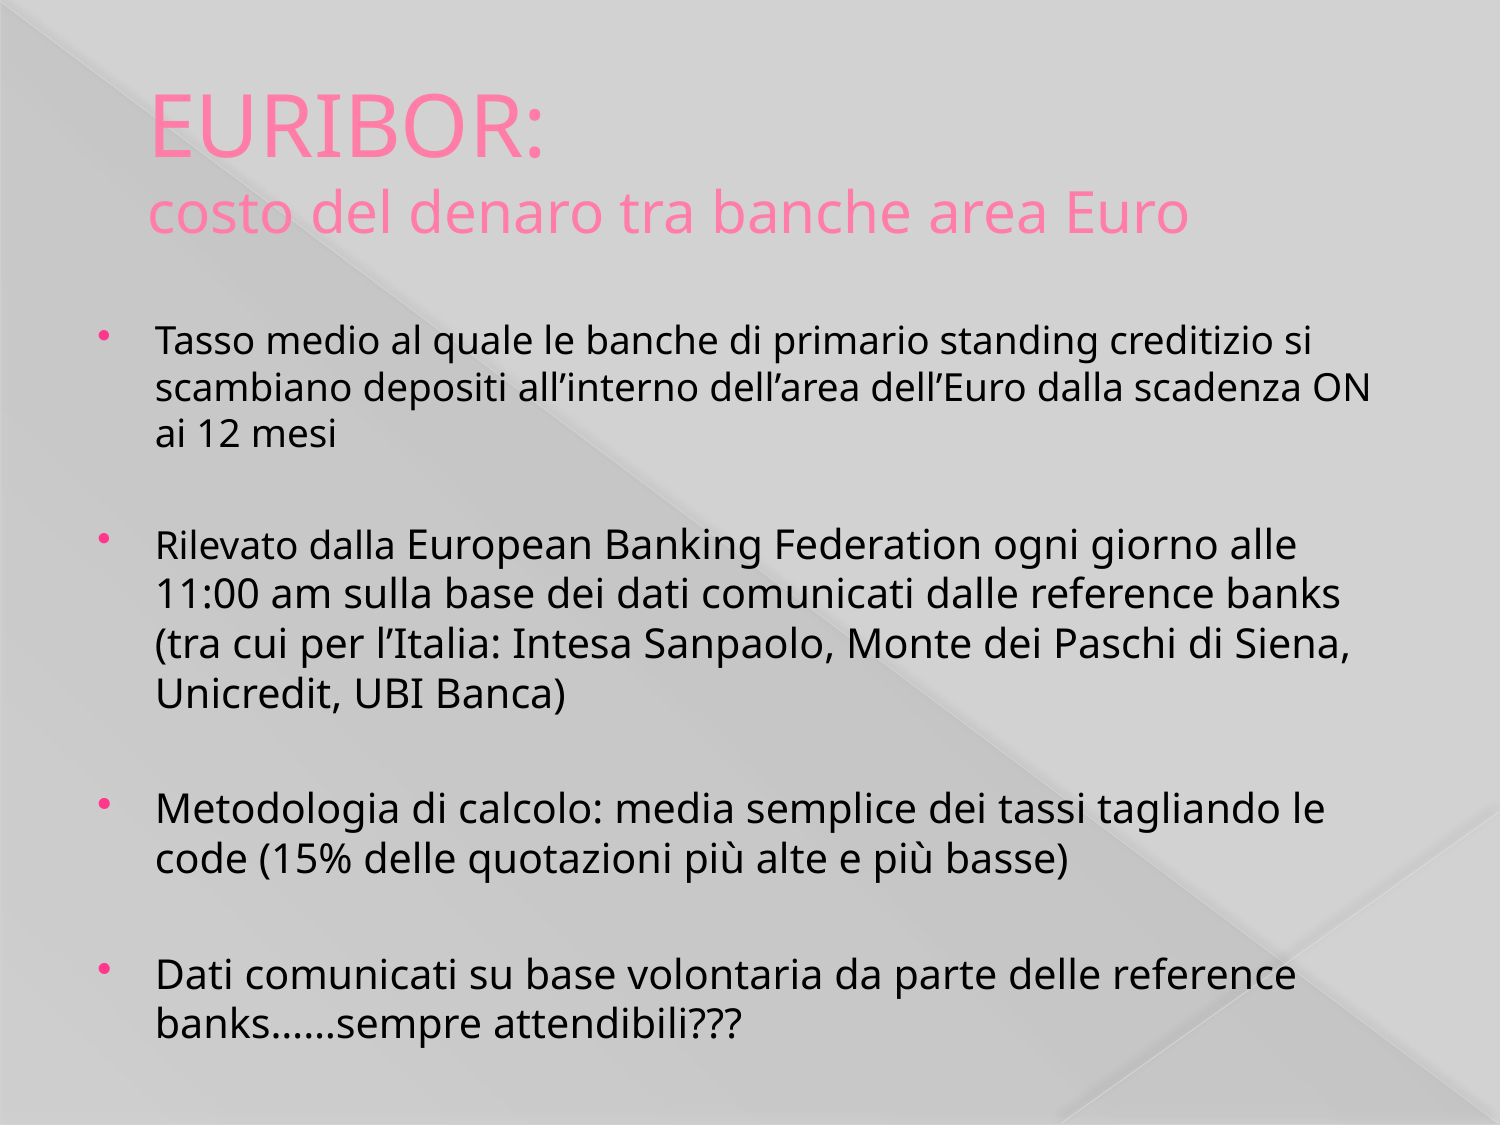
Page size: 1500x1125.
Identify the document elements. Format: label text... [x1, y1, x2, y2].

list Tasso medio al quale le banche di primario standing creditizio si scambiano depositi all’interno dell’area dell’Euro dalla scadenza ON ai 12 mesi Rilevato dalla European Banking Federation ogni giorno alle 11:00 am sulla base dei dati comunicati dalle reference banks (tra cui per l’Italia: Intesa Sanpaolo, Monte dei Paschi di Siena, Unicredit, UBI Banca) Metodologia di calcolo: media semplice dei tassi tagliando le code (15% delle quotazioni più alte e più basse) Dati comunicati su base volontaria da parte delle reference banks……sempre attendibili??? [75, 308, 1425, 1059]
title EURIBOR: costo del denaro tra banche area Euro [53, 42, 1404, 273]
